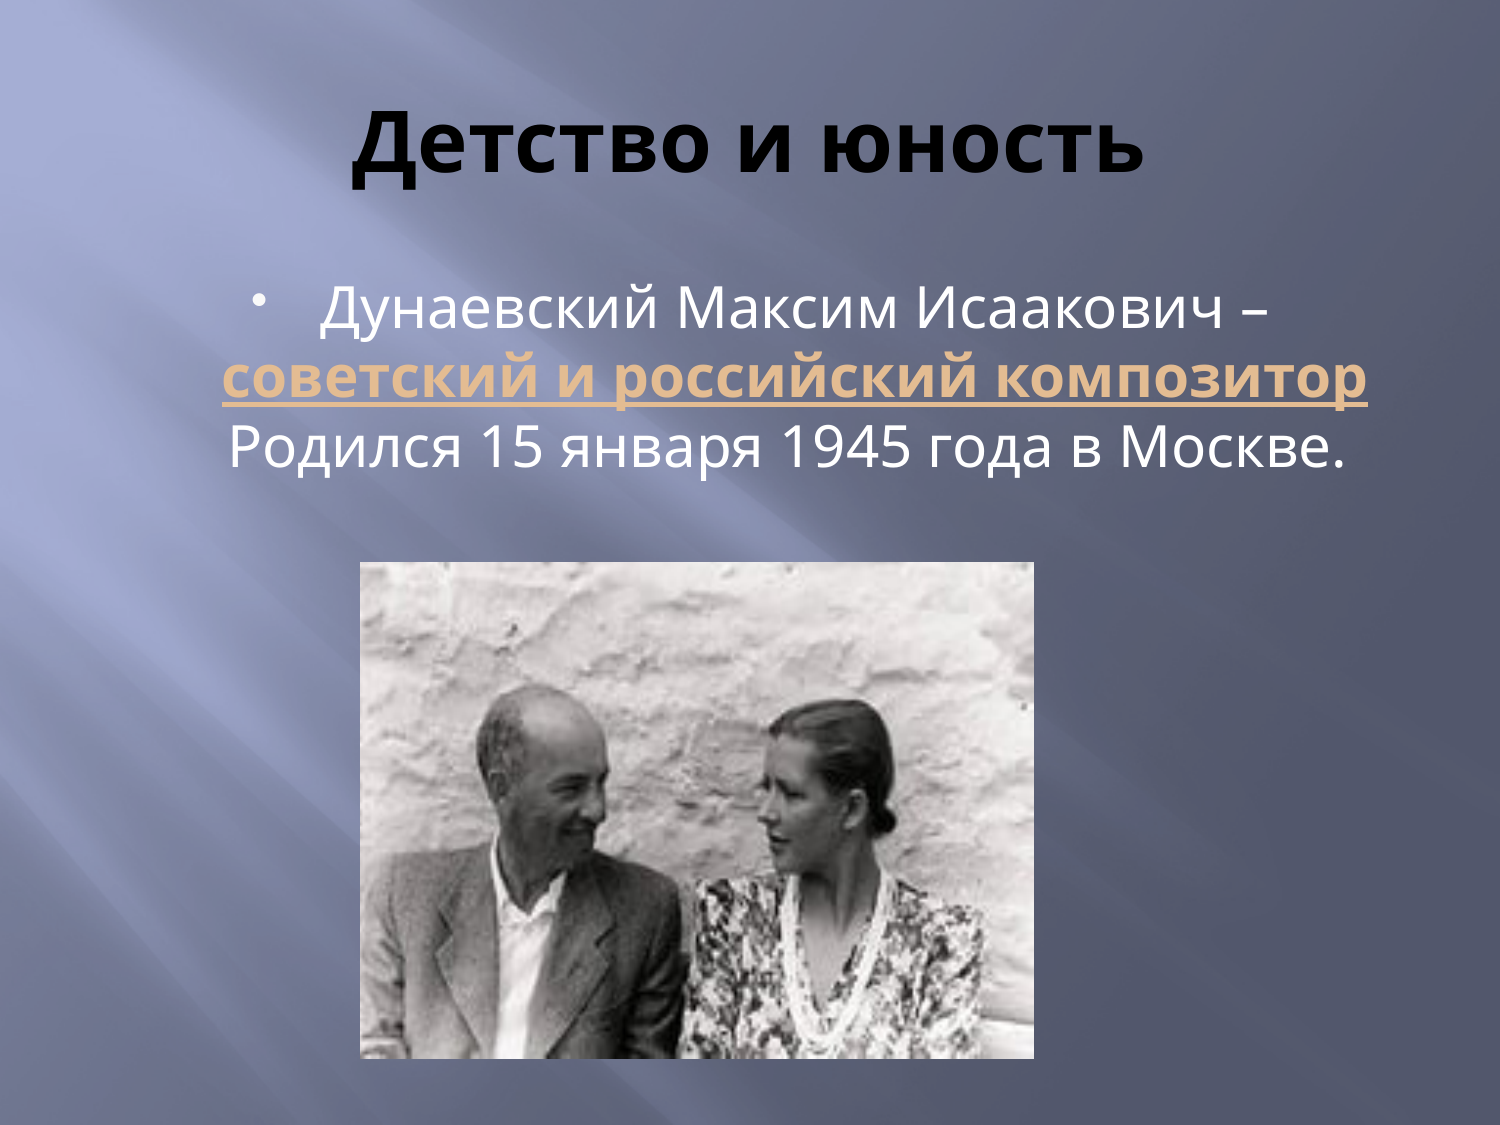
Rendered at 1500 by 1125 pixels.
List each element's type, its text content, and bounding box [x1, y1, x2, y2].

picture [359, 562, 1034, 1059]
list Дунаевский Максим Исаакович – советский и российский композитор Родился 15 января 1945 года в Москве. [75, 262, 1425, 1035]
title Детство и юность [75, 45, 1425, 233]
